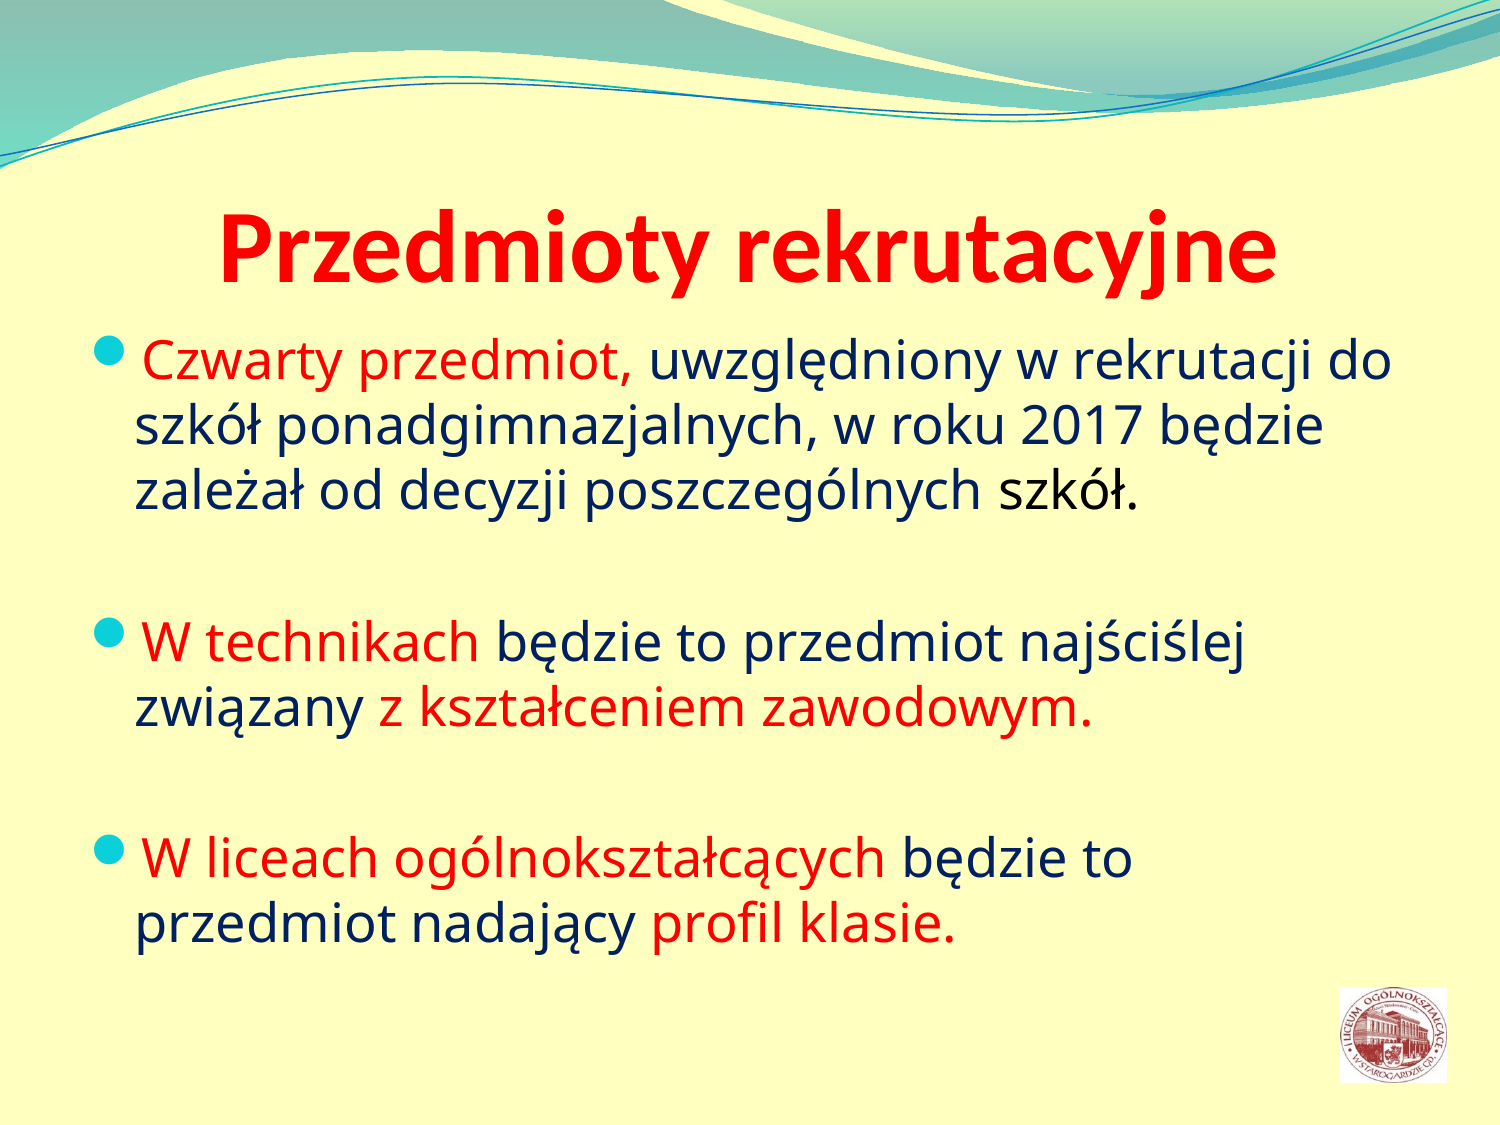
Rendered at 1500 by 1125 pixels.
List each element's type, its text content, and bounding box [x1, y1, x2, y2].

title Przedmioty rekrutacyjne [75, 115, 1425, 303]
list Czwarty przedmiot, uwzględniony w rekrutacji do szkół ponadgimnazjalnych, w roku 2017 będzie zależał od decyzji poszczególnych szkół. W technikach będzie to przedmiot najściślej związany z kształceniem zawodowym. W liceach ogólnokształcących będzie to przedmiot nadający profil klasie. [75, 317, 1425, 1038]
picture [1340, 987, 1448, 1083]
